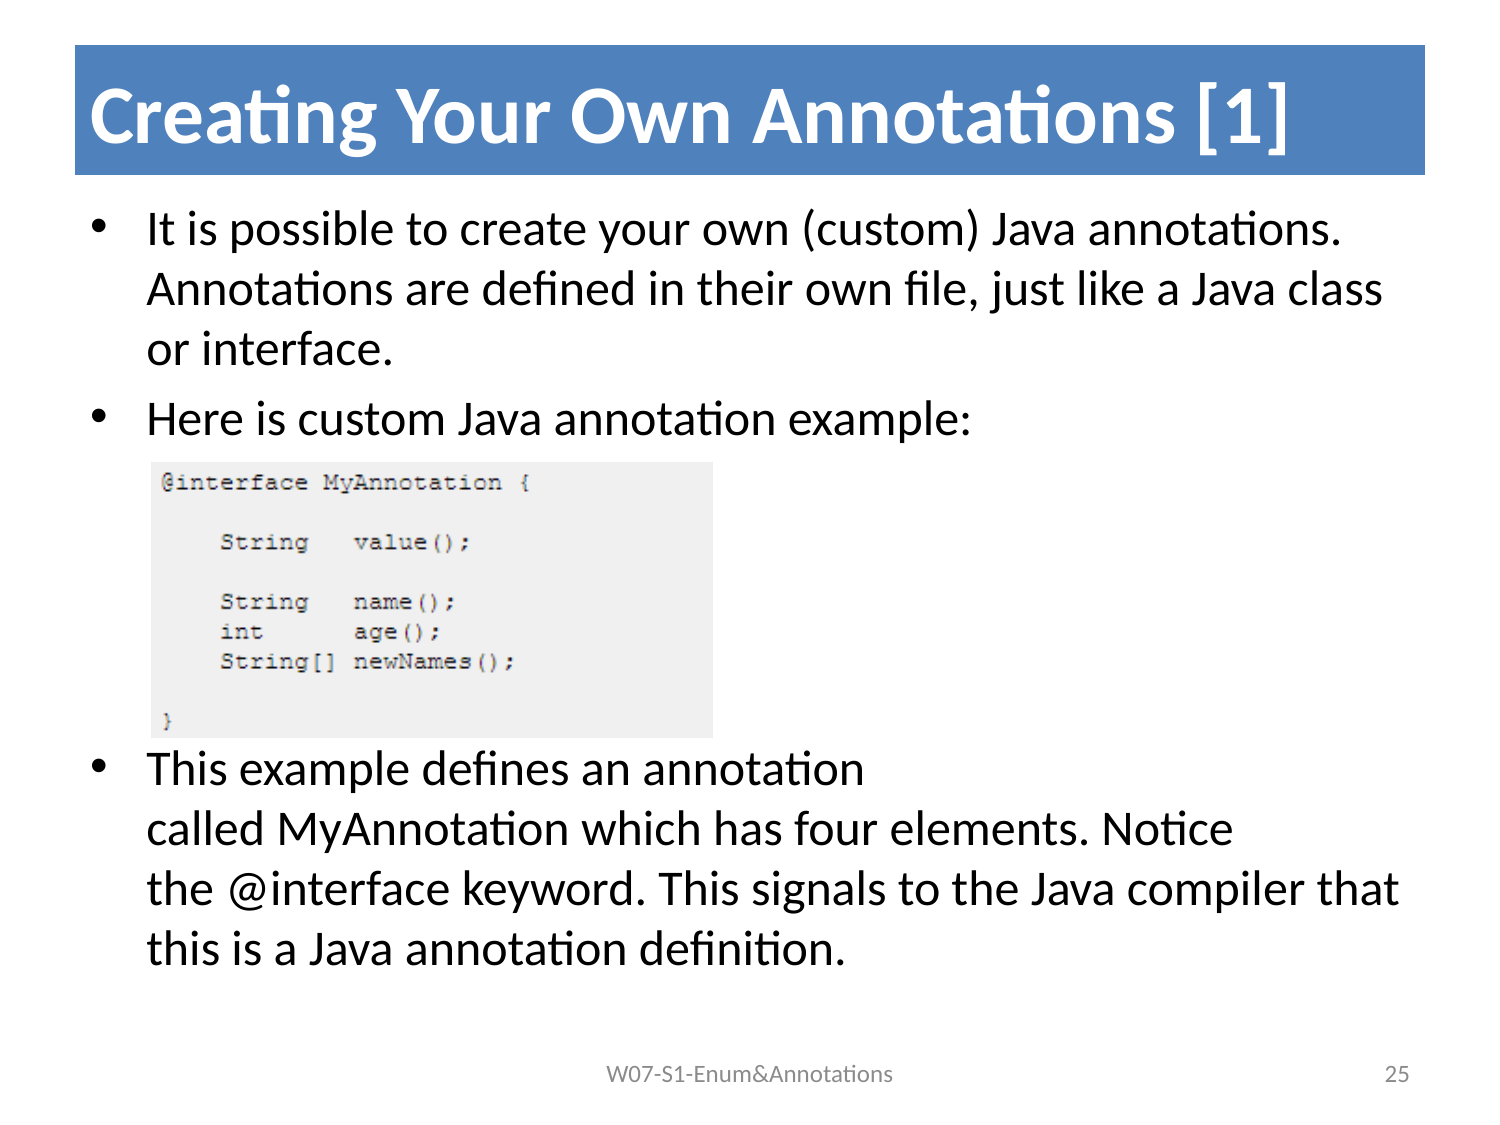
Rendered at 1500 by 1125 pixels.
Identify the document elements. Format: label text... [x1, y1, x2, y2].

title Creating Your Own Annotations [1] [75, 45, 1425, 175]
slide_number 25 [1074, 1042, 1425, 1103]
picture [151, 462, 713, 738]
list It is possible to create your own (custom) Java annotations. Annotations are defined in their own file, just like a Java class or interface. Here is custom Java annotation example: This example defines an annotation called MyAnnotation which has four elements. Notice the @interface keyword. This signals to the Java compiler that this is a Java annotation definition. [75, 187, 1425, 1005]
footer W07-S1-Enum&Annotations [512, 1042, 988, 1103]
